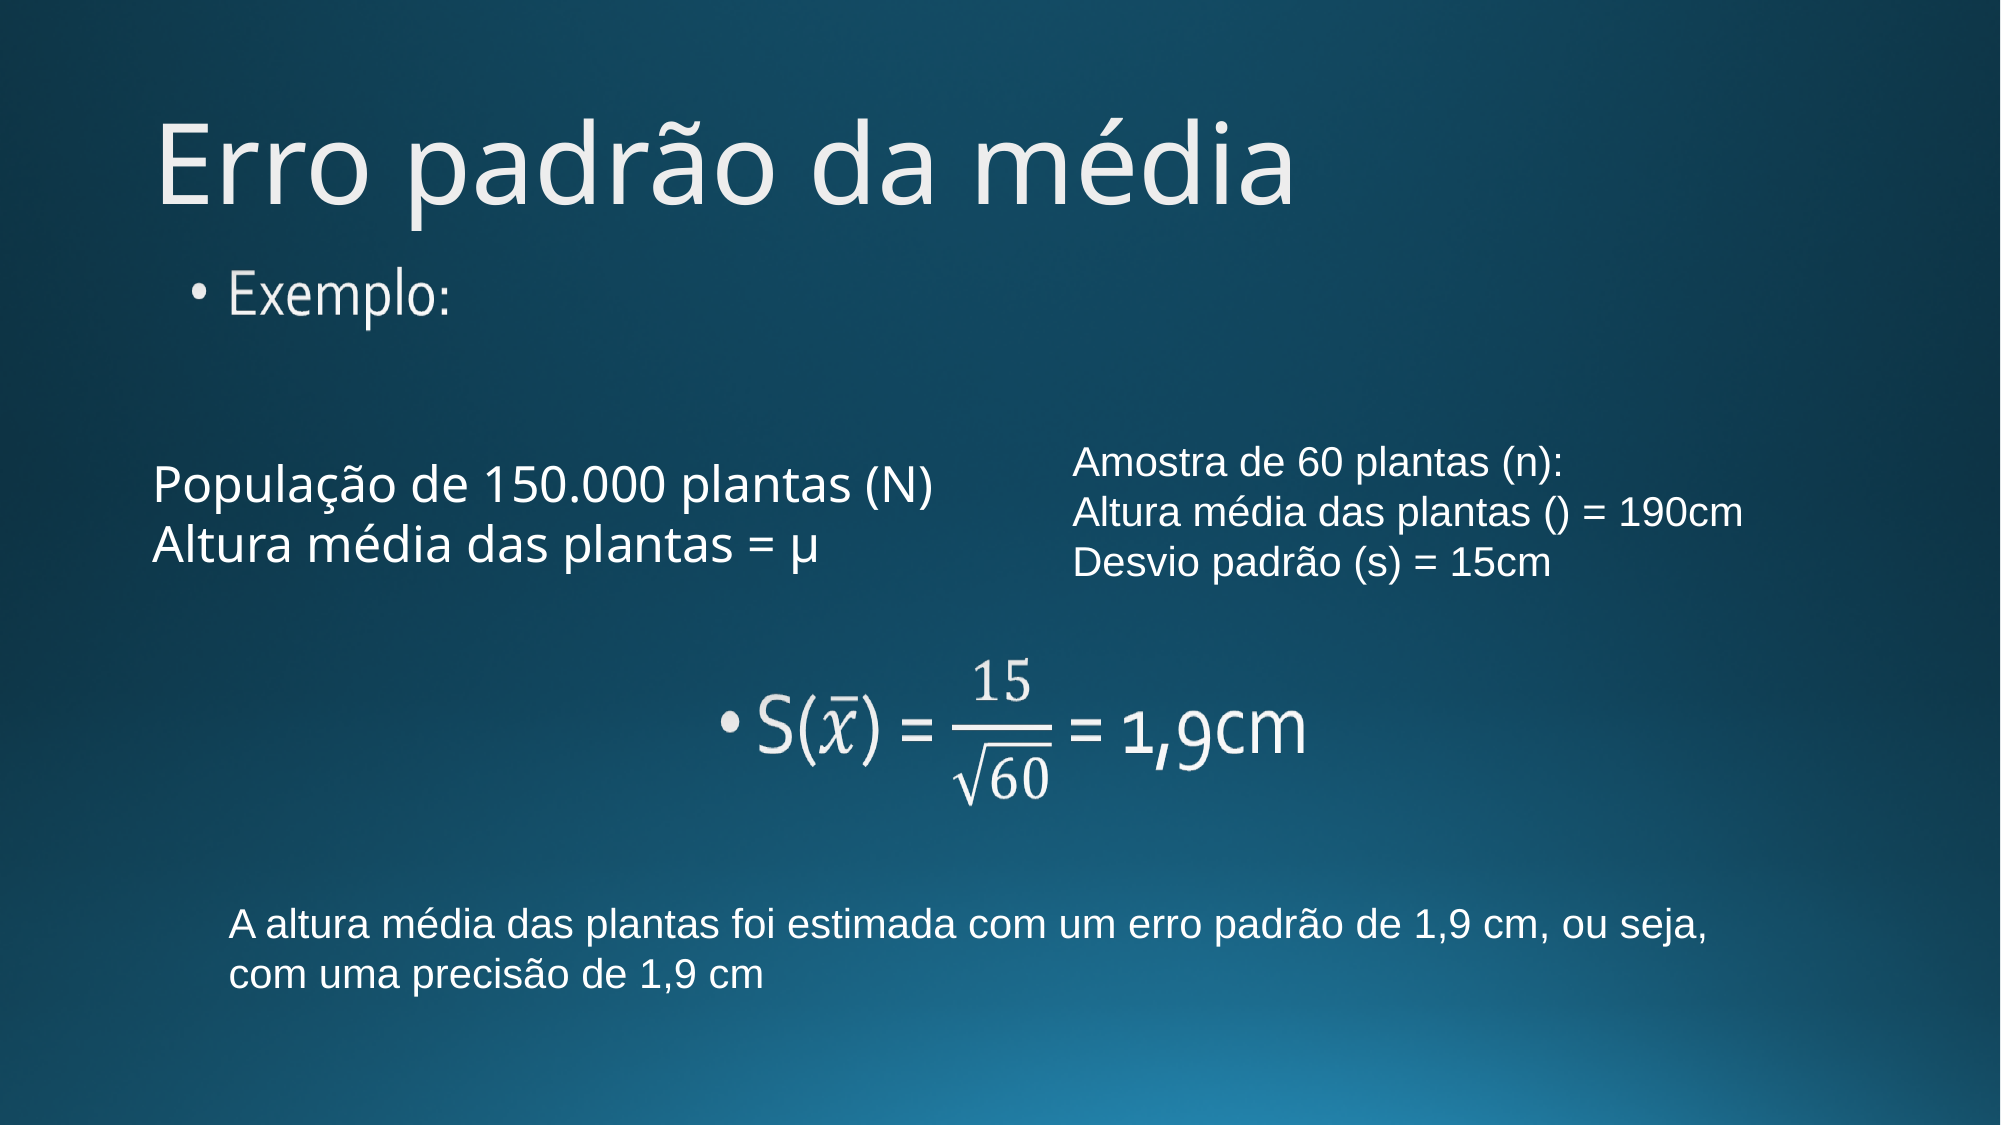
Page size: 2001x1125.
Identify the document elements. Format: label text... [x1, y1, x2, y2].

text_box Erro padrão da média [137, 59, 1863, 278]
text_box A altura média das plantas foi estimada com um erro padrão de 1,9 cm, ou seja, com uma precisão de 1,9 cm [213, 888, 1902, 1004]
text_box População de 150.000 plantas (N) Altura média das plantas = µ [137, 444, 1020, 580]
text_box [174, 248, 1854, 816]
picture [0, 0, 2001, 1125]
text_box Amostra de 60 plantas (n): Altura média das plantas () = 190cm Desvio padrão (s) = 15cm [1057, 427, 1870, 592]
